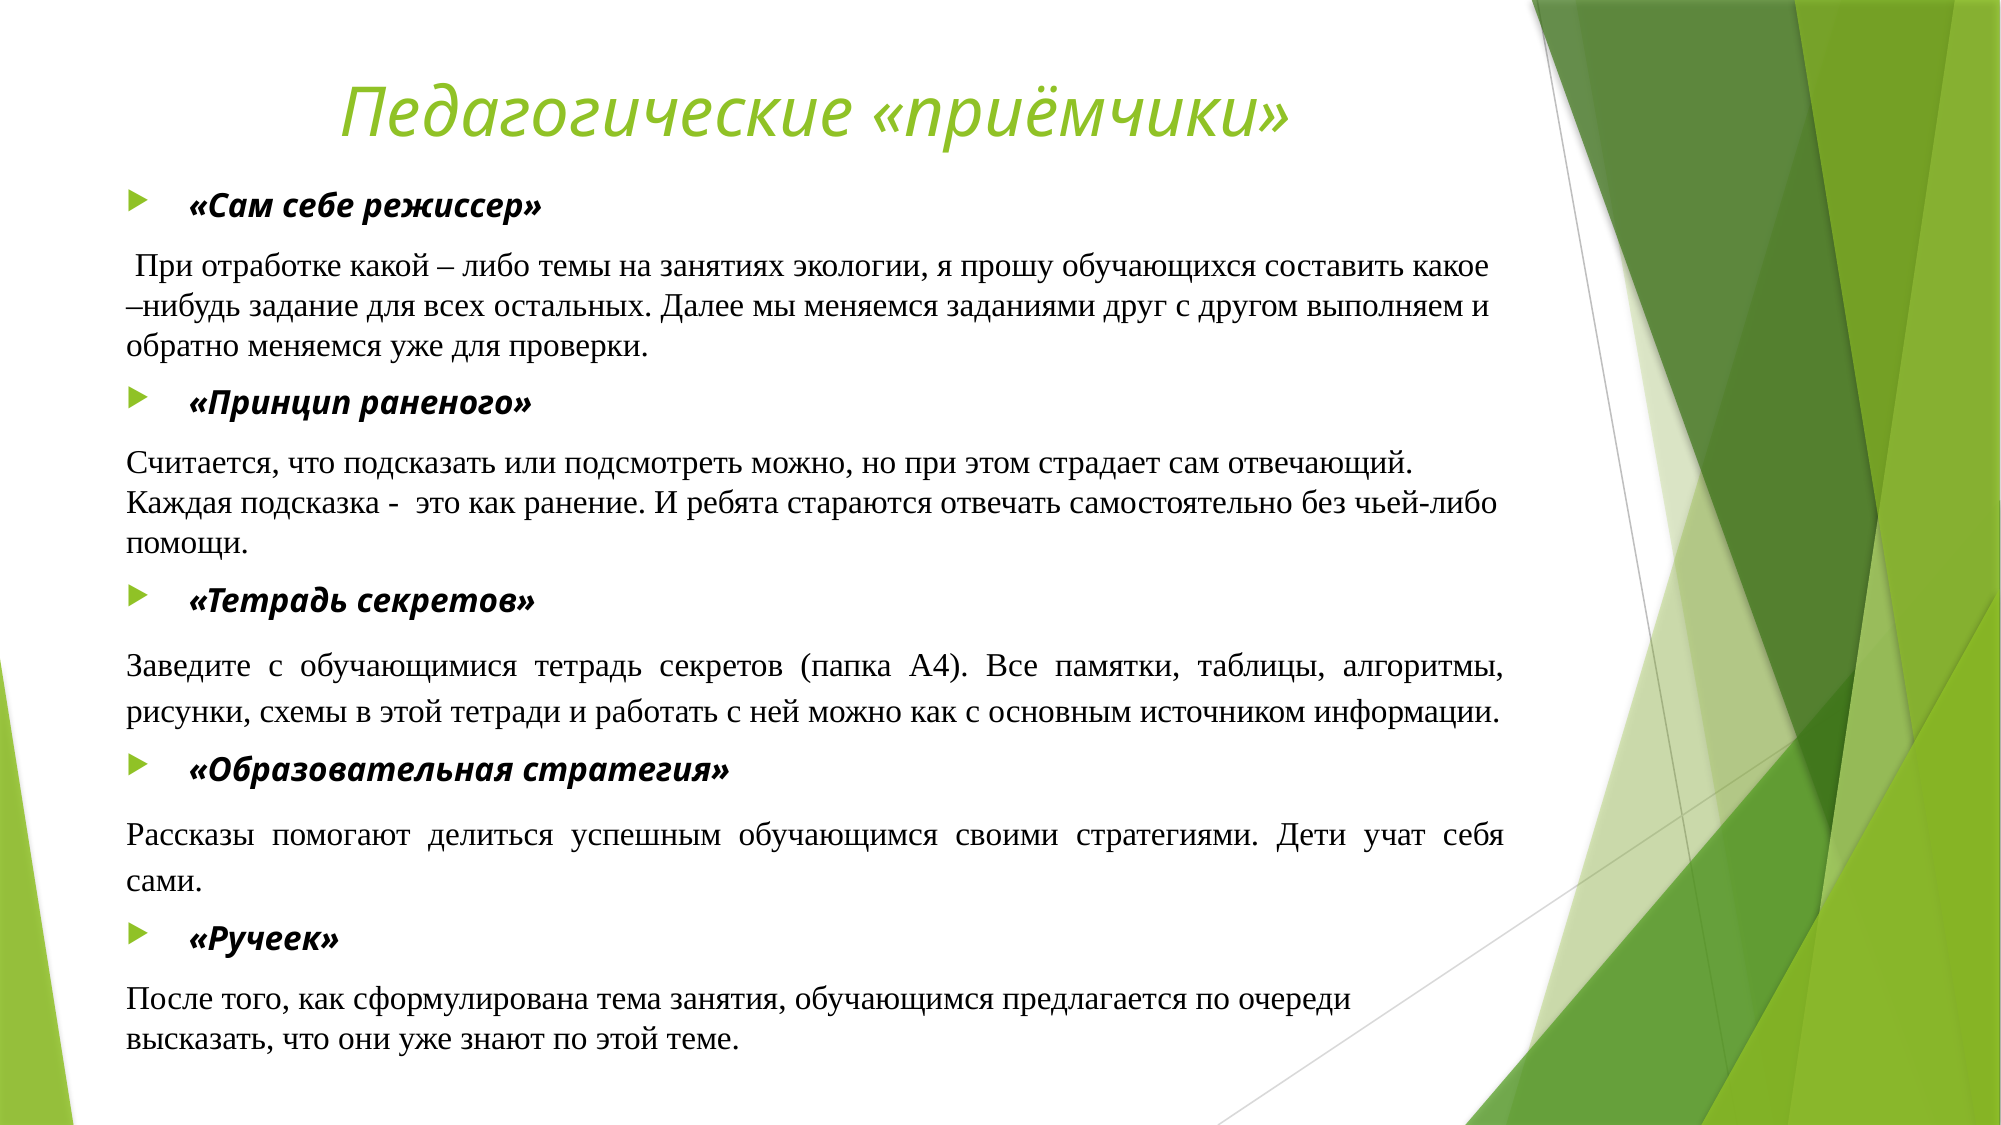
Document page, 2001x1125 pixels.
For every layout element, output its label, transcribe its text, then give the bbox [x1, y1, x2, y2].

list «Сам себе режиссер» При отработке какой – либо темы на занятиях экологии, я прошу обучающихся составить какое –нибудь задание для всех остальных. Далее мы меняемся заданиями друг с другом выполняем и обратно меняемся уже для проверки. «Принцип раненого» Считается, что подсказать или подсмотреть можно, но при этом страдает сам отвечающий. Каждая подсказка - это как ранение. И ребята стараются отвечать самостоятельно без чьей-либо помощи. «Тетрадь секретов» Заведите с обучающимися тетрадь секретов (папка А4). Все памятки, таблицы, алгоритмы, рисунки, схемы в этой тетради и работать с ней можно как с основным источником информации. «Образовательная стратегия» Рассказы помогают делиться успешным обучающимся своими стратегиями. Дети учат себя сами. «Ручеек» После того, как сформулирована тема занятия, обучающимся предлагается по очереди высказать, что они уже знают по этой теме. [111, 176, 1522, 1104]
title Педагогические «приёмчики» [111, 60, 1522, 159]
